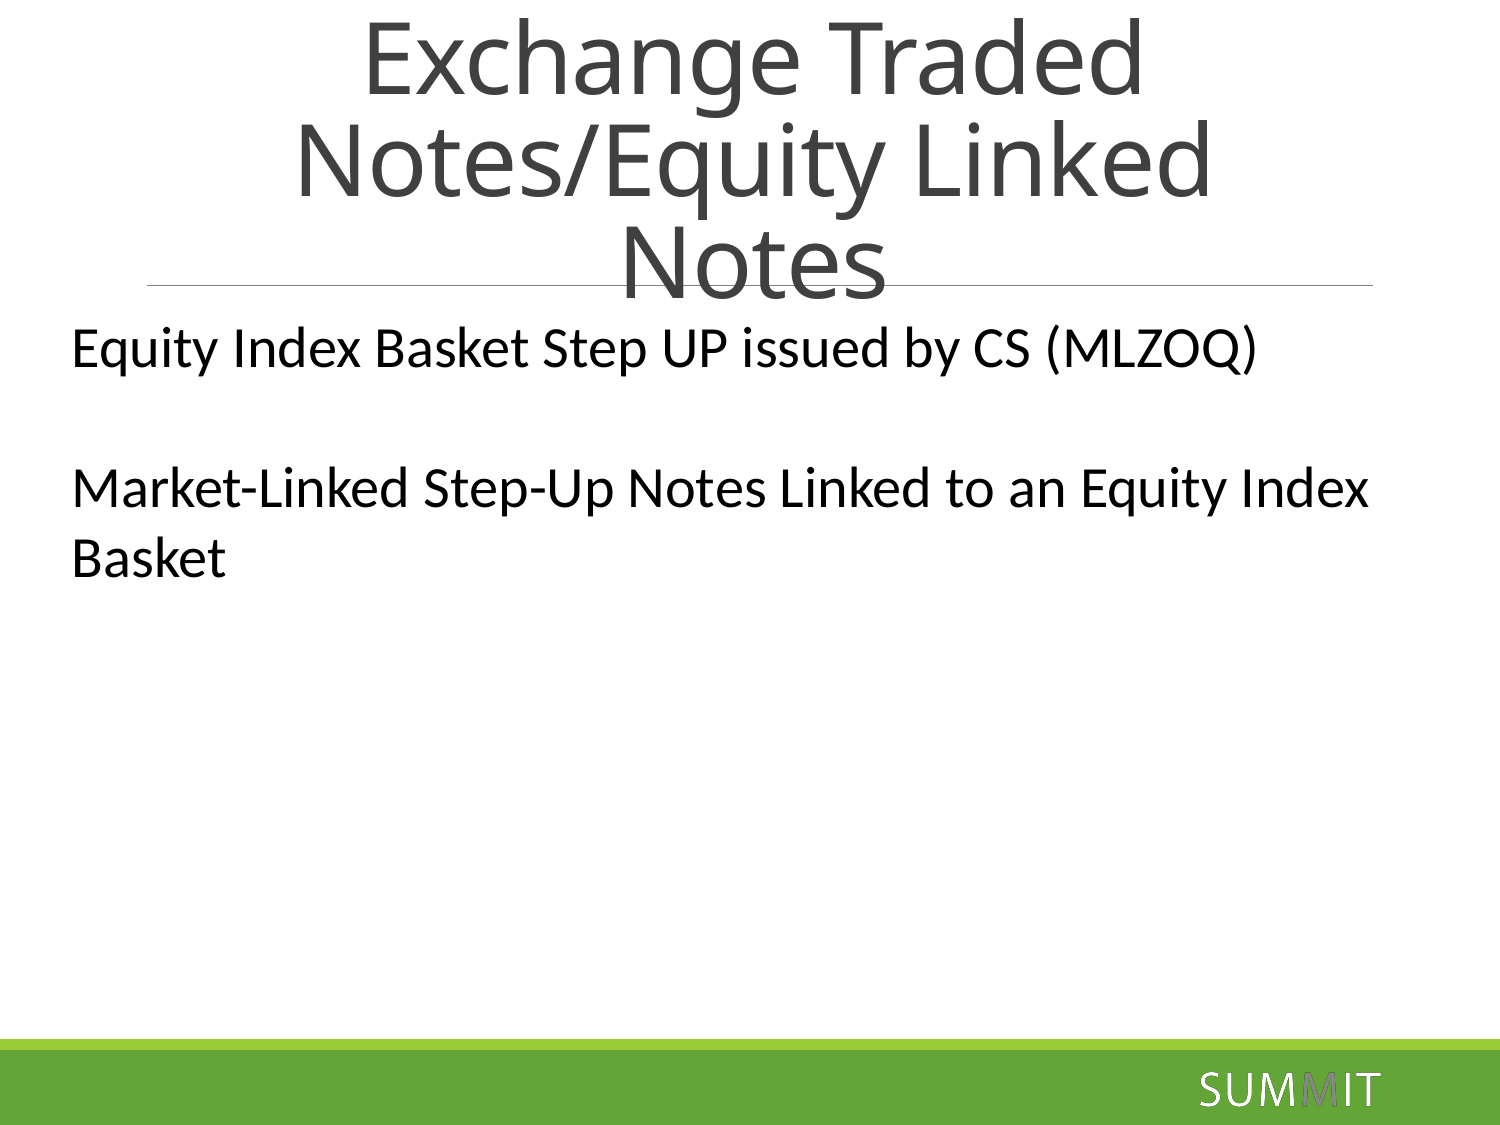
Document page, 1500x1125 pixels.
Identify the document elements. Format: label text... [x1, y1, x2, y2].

title Exchange Traded Notes/Equity Linked Notes [135, 47, 1373, 285]
text_box Equity Index Basket Step UP issued by CS (MLZOQ) Market-Linked Step-Up Notes Linked to an Equity Index Basket [56, 301, 1476, 962]
picture [1196, 1024, 1386, 1125]
